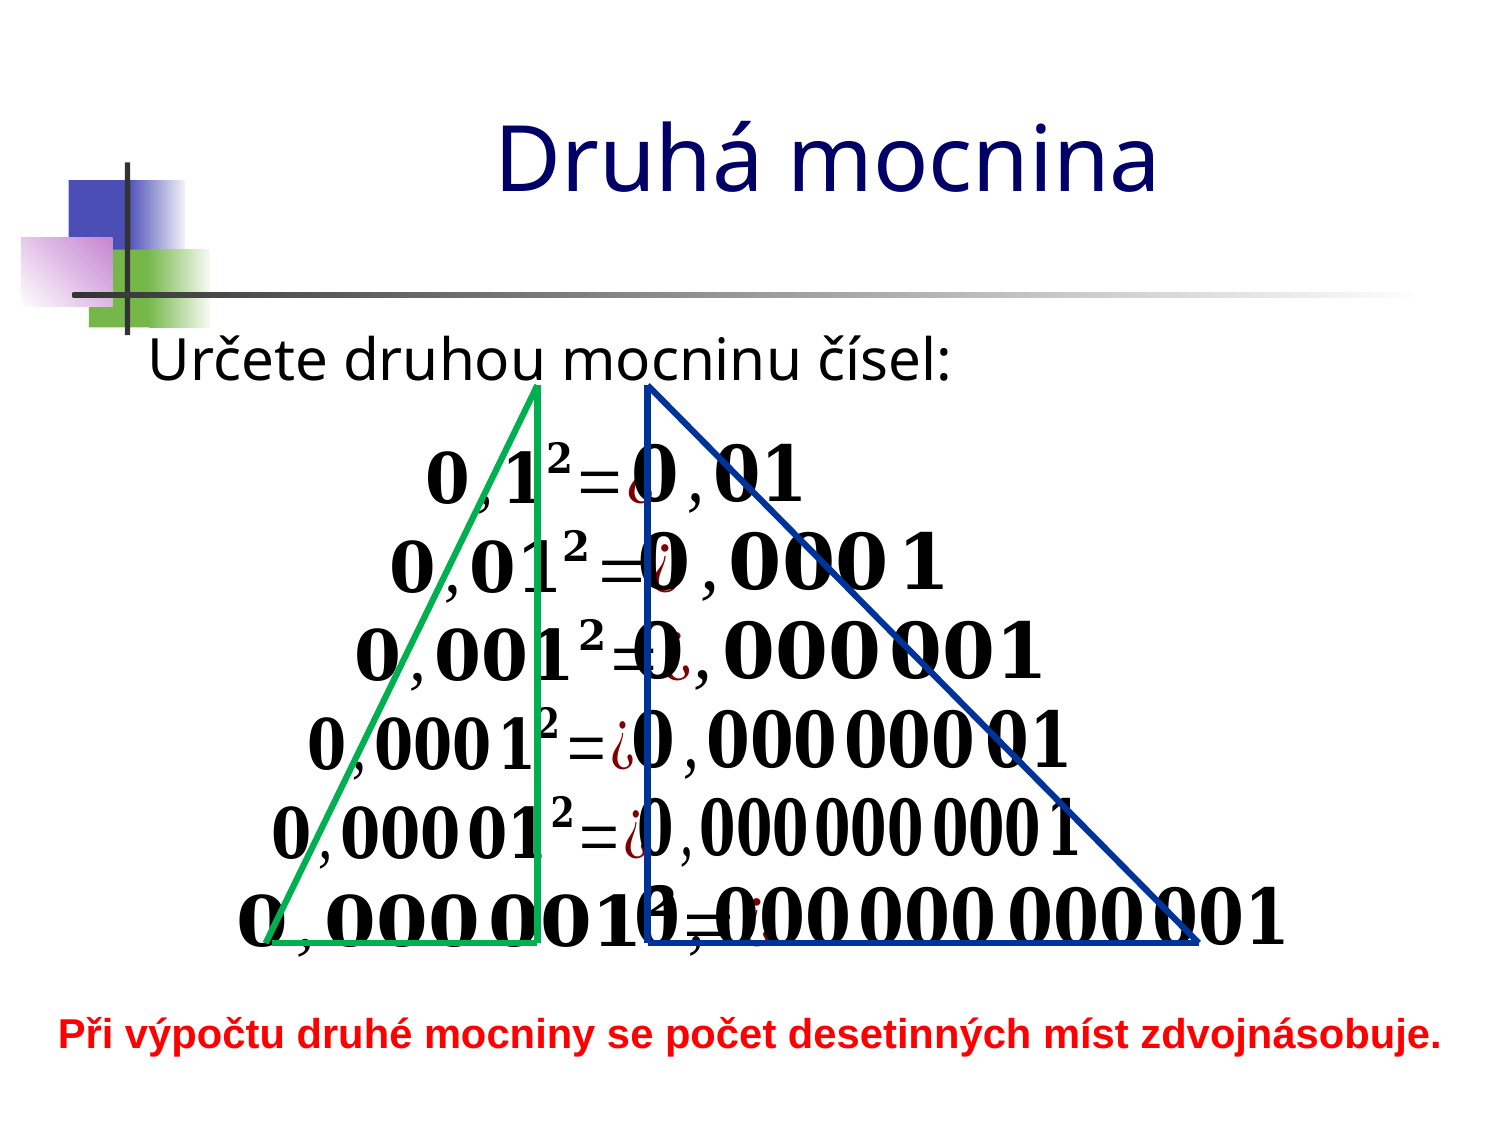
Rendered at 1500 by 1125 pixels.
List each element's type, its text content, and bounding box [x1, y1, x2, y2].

text_box Při výpočtu druhé mocniny se počet desetinných míst zdvojnásobuje. [0, 999, 1500, 1065]
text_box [647, 385, 1200, 944]
title Druhá mocnina [188, 34, 1468, 276]
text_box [265, 385, 538, 944]
text_box Určete druhou mocninu čísel: [118, 314, 1028, 398]
